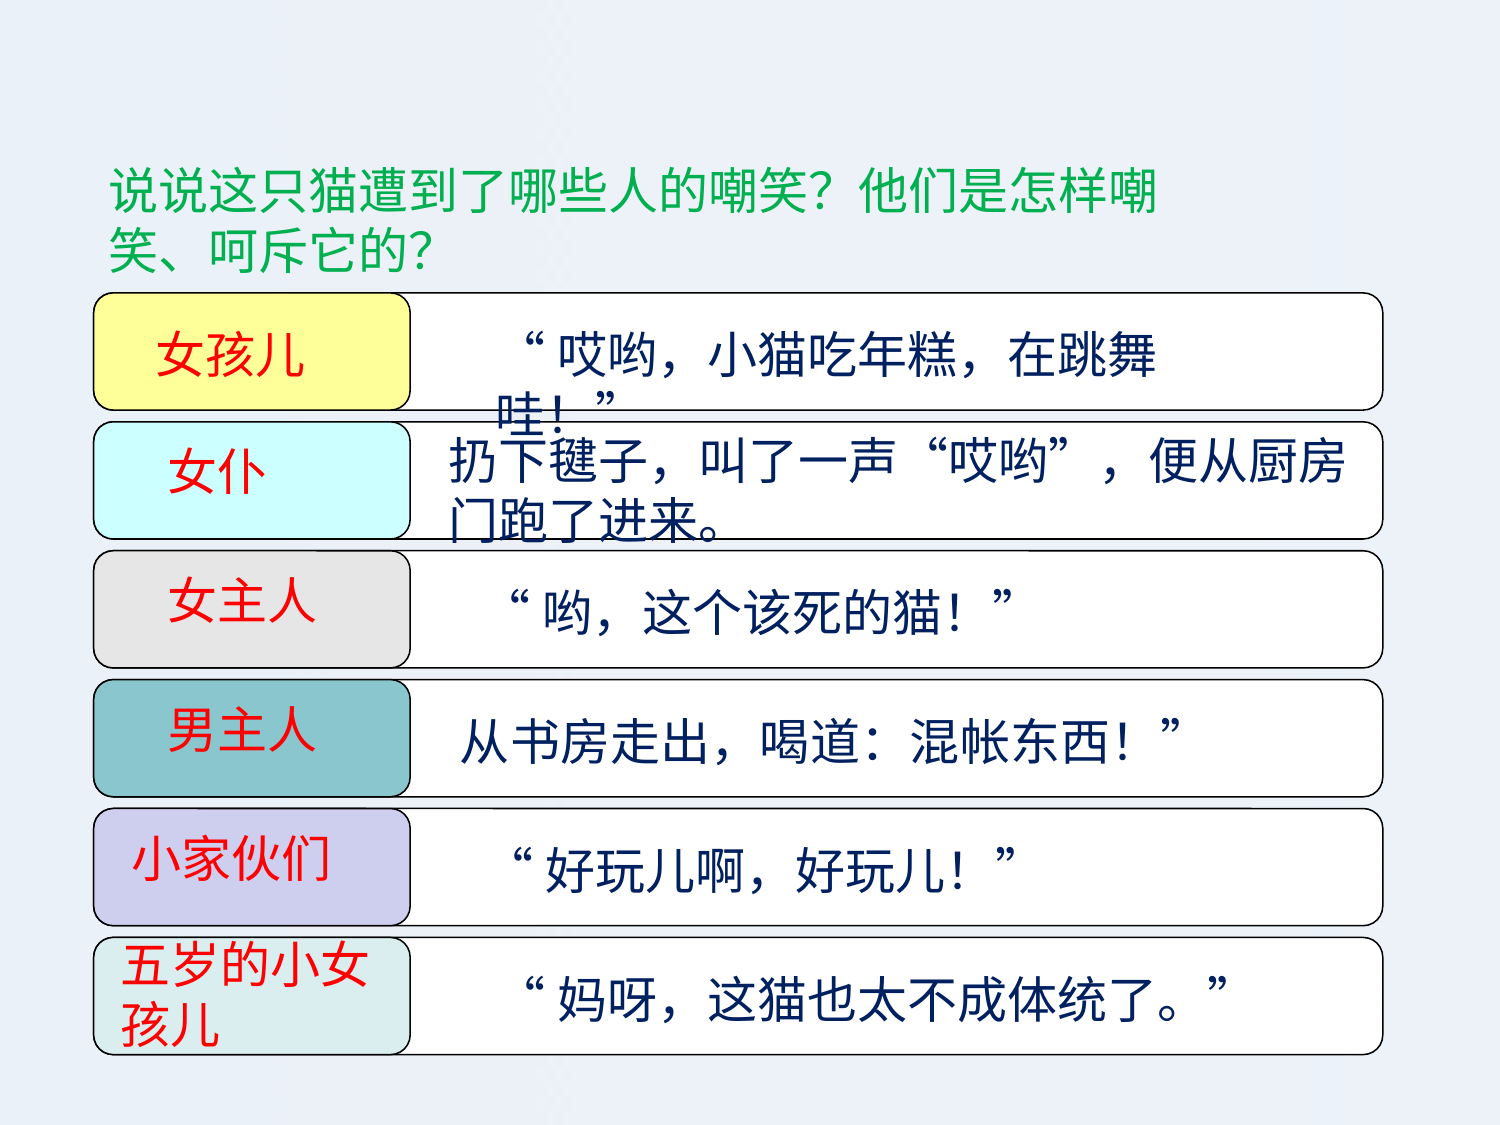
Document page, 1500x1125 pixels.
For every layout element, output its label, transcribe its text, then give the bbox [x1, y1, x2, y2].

text_box 女孩儿 [140, 316, 399, 392]
text_box 男主人 [152, 691, 387, 767]
text_box [395, 937, 1383, 1055]
text_box [1372, 424, 1383, 537]
text_box “哟，这个该死的猫！” [465, 574, 1058, 649]
text_box [93, 421, 411, 539]
text_box [93, 292, 411, 411]
text_box 五岁的小女孩儿 [105, 925, 387, 1061]
text_box 从书房走出，喝道：混帐东西！” [445, 703, 1348, 778]
text_box [395, 808, 1383, 926]
text_box “好玩儿啊，好玩儿！” [468, 831, 1161, 907]
text_box “哎哟，小猫吃年糕，在跳舞哇！” [480, 316, 1278, 421]
text_box 扔下毽子，叫了一声“哎哟”，便从厨房门跑了进来。 [433, 421, 1372, 557]
text_box 小家伙们 [117, 820, 387, 895]
text_box [93, 550, 411, 668]
text_box [93, 679, 411, 797]
text_box [394, 679, 1383, 797]
text_box “妈呀，这猫也太不成体统了。” [480, 960, 1313, 1036]
picture [0, 0, 1500, 1125]
text_box 女仆 [152, 433, 381, 509]
text_box [392, 292, 1383, 411]
text_box 说说这只猫遭到了哪些人的嘲笑？他们是怎样嘲笑、呵斥它的？ [93, 152, 1266, 288]
text_box [93, 939, 105, 1053]
text_box [387, 937, 411, 1055]
text_box [392, 421, 433, 539]
text_box [393, 550, 1383, 668]
text_box 女主人 [152, 562, 374, 638]
text_box [93, 808, 411, 926]
